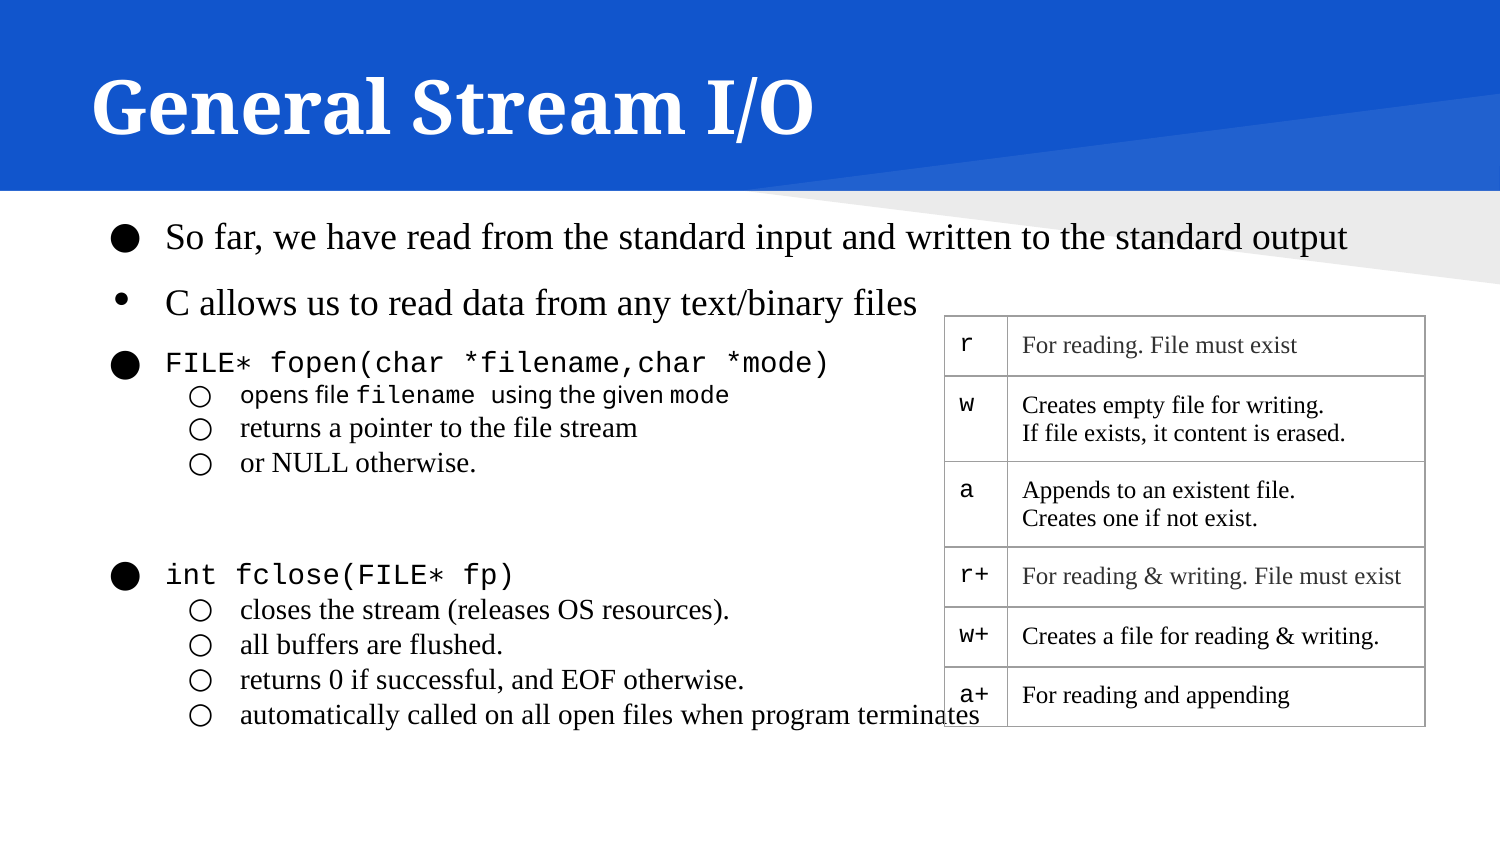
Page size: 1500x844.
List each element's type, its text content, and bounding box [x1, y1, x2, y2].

table_cell w [945, 377, 1007, 461]
table_cell Creates empty file for writing. If file exists, it content is erased. [1008, 377, 1424, 461]
table_cell a [945, 462, 1007, 546]
table_cell r+ [945, 548, 1007, 606]
list So far, we have read from the standard input and written to the standard output C allows us to read data from any text/binary files FILE∗ fopen(char *filename,char *mode) opens file filename using the given mode returns a pointer to the file stream or NULL otherwise. int fclose(FILE∗ fp) closes the stream (releases OS resources). all buffers are flushed. returns 0 if successful, and EOF otherwise. automatically called on all open files when program terminates [75, 196, 1425, 808]
table_cell a+ [945, 668, 1007, 726]
title General Stream I/O [75, 33, 1425, 175]
table_cell Creates a file for reading & writing. [1008, 608, 1424, 666]
table_header r [945, 317, 1007, 375]
table_cell w+ [945, 608, 1007, 666]
table_header For reading. File must exist [1008, 317, 1424, 375]
table_cell Appends to an existent file. Creates one if not exist. [1008, 462, 1424, 546]
table_cell For reading and appending [1008, 668, 1424, 726]
table_cell For reading & writing. File must exist [1008, 548, 1424, 606]
